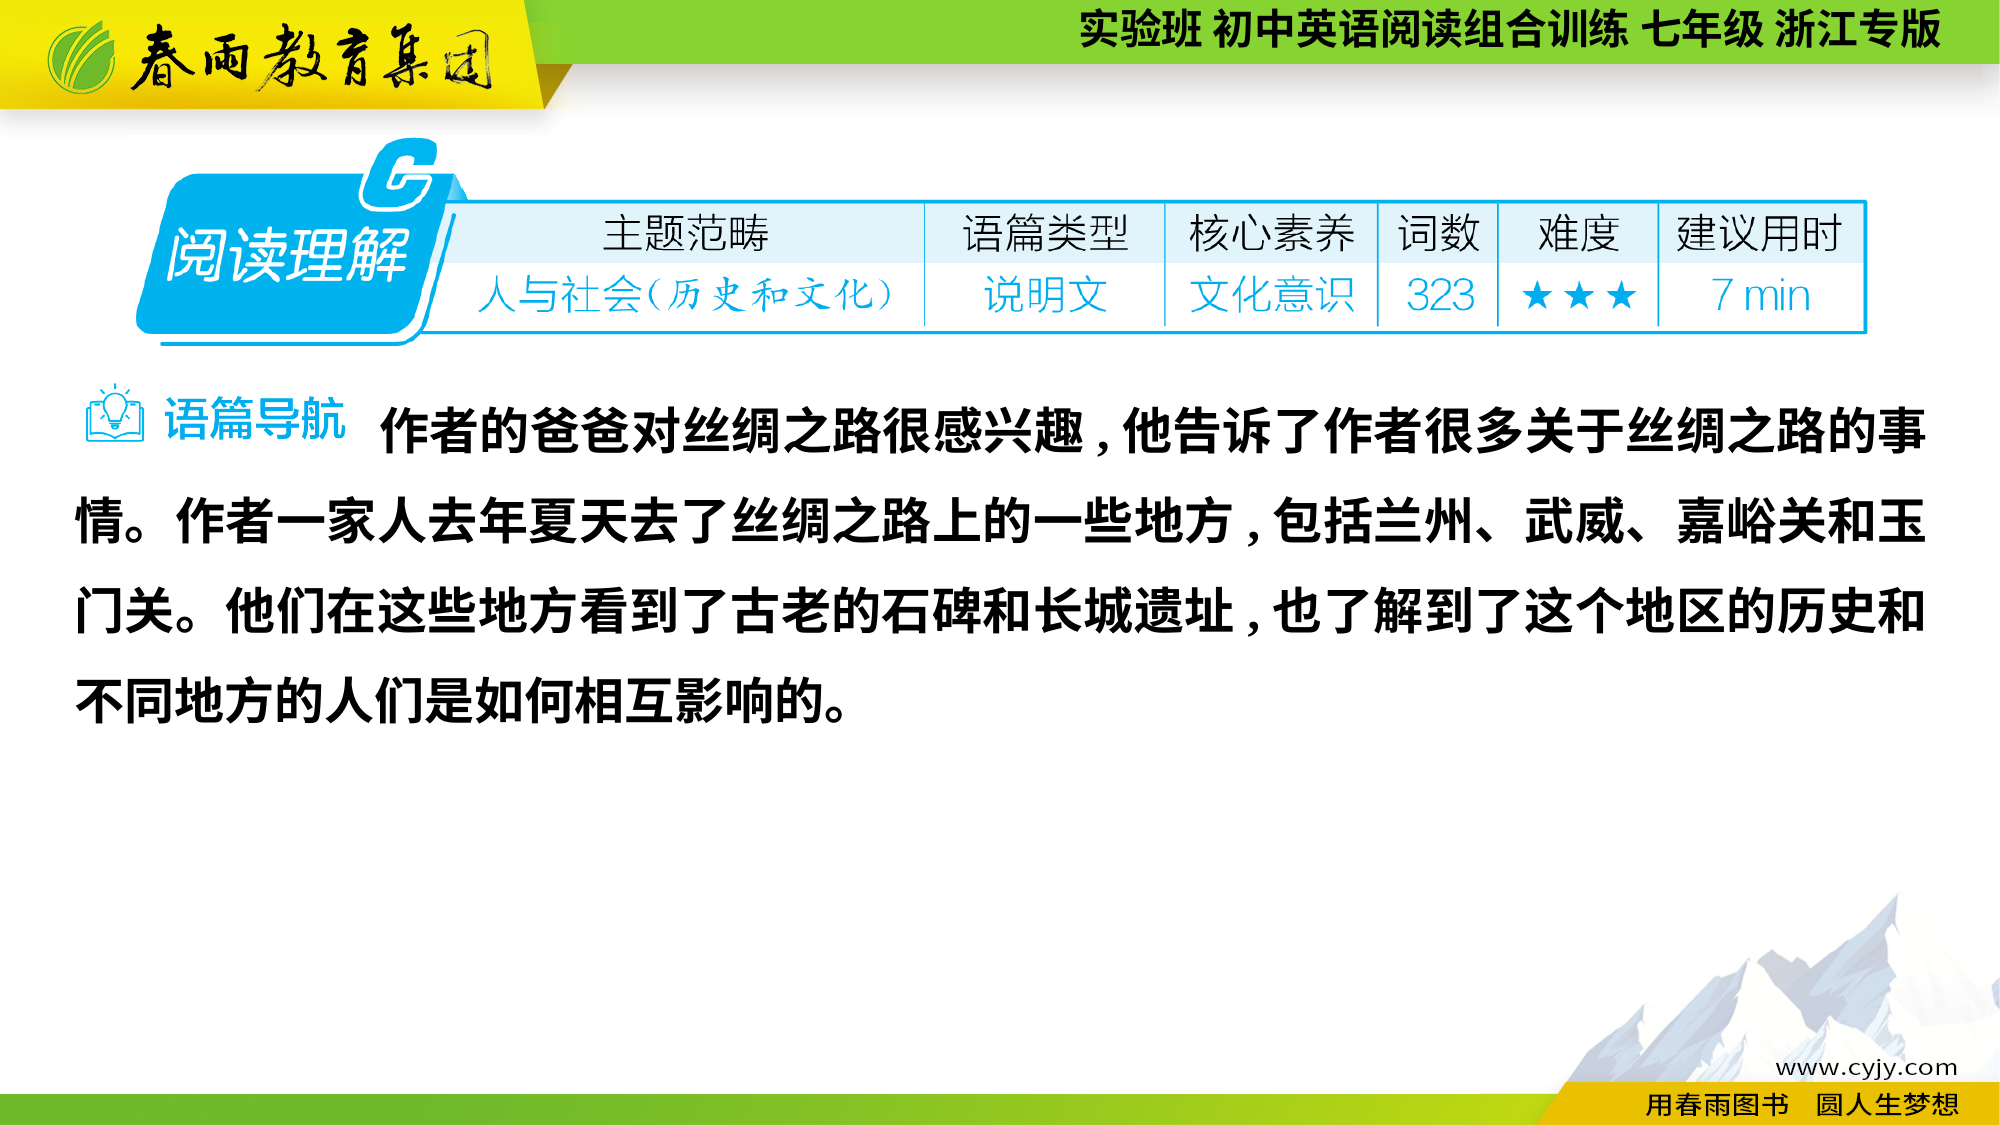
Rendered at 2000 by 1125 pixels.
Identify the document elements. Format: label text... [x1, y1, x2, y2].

list 作者的爸爸对丝绸之路很感兴趣,他告诉了作者很多关于丝绸之路的事情。作者一家人去年夏天去了丝绸之路上的一些地方,包括兰州、武威、嘉峪关和玉门关。他们在这些地方看到了古老的石碑和长城遗址,也了解到了这个地区的历史和不同地方的人们是如何相互影响的。 [59, 361, 1944, 730]
picture [0, 0, 2000, 1125]
